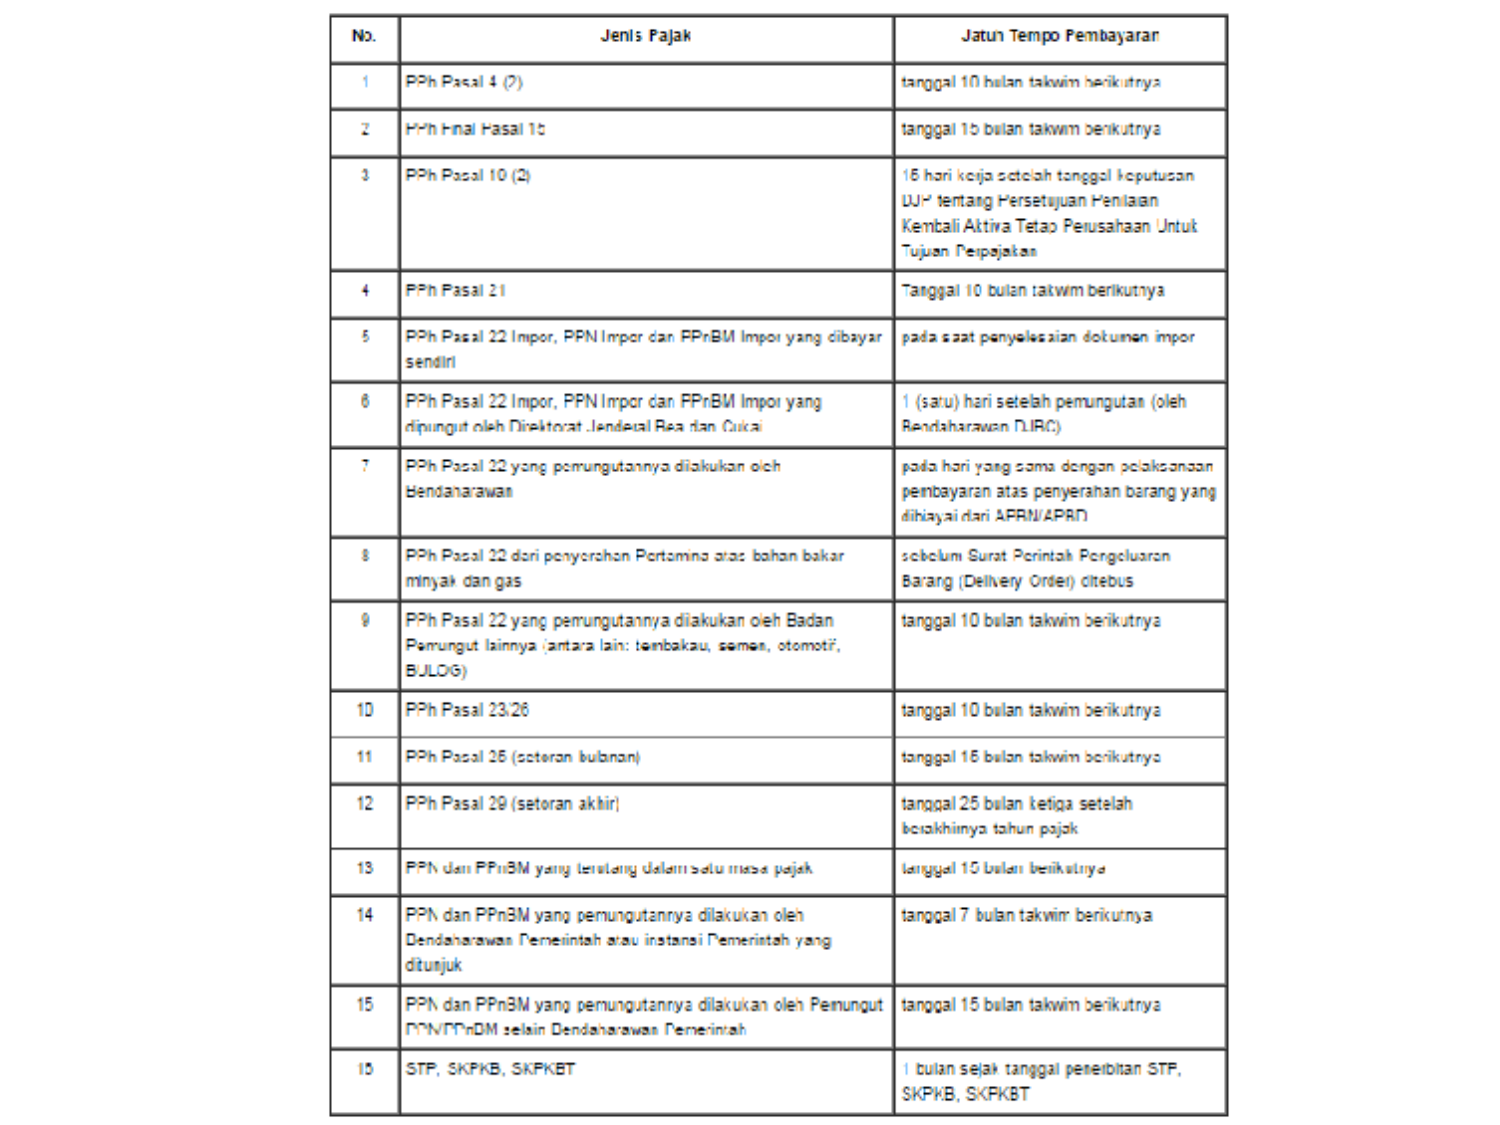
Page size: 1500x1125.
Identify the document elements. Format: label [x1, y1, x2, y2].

picture [324, 8, 1235, 1125]
